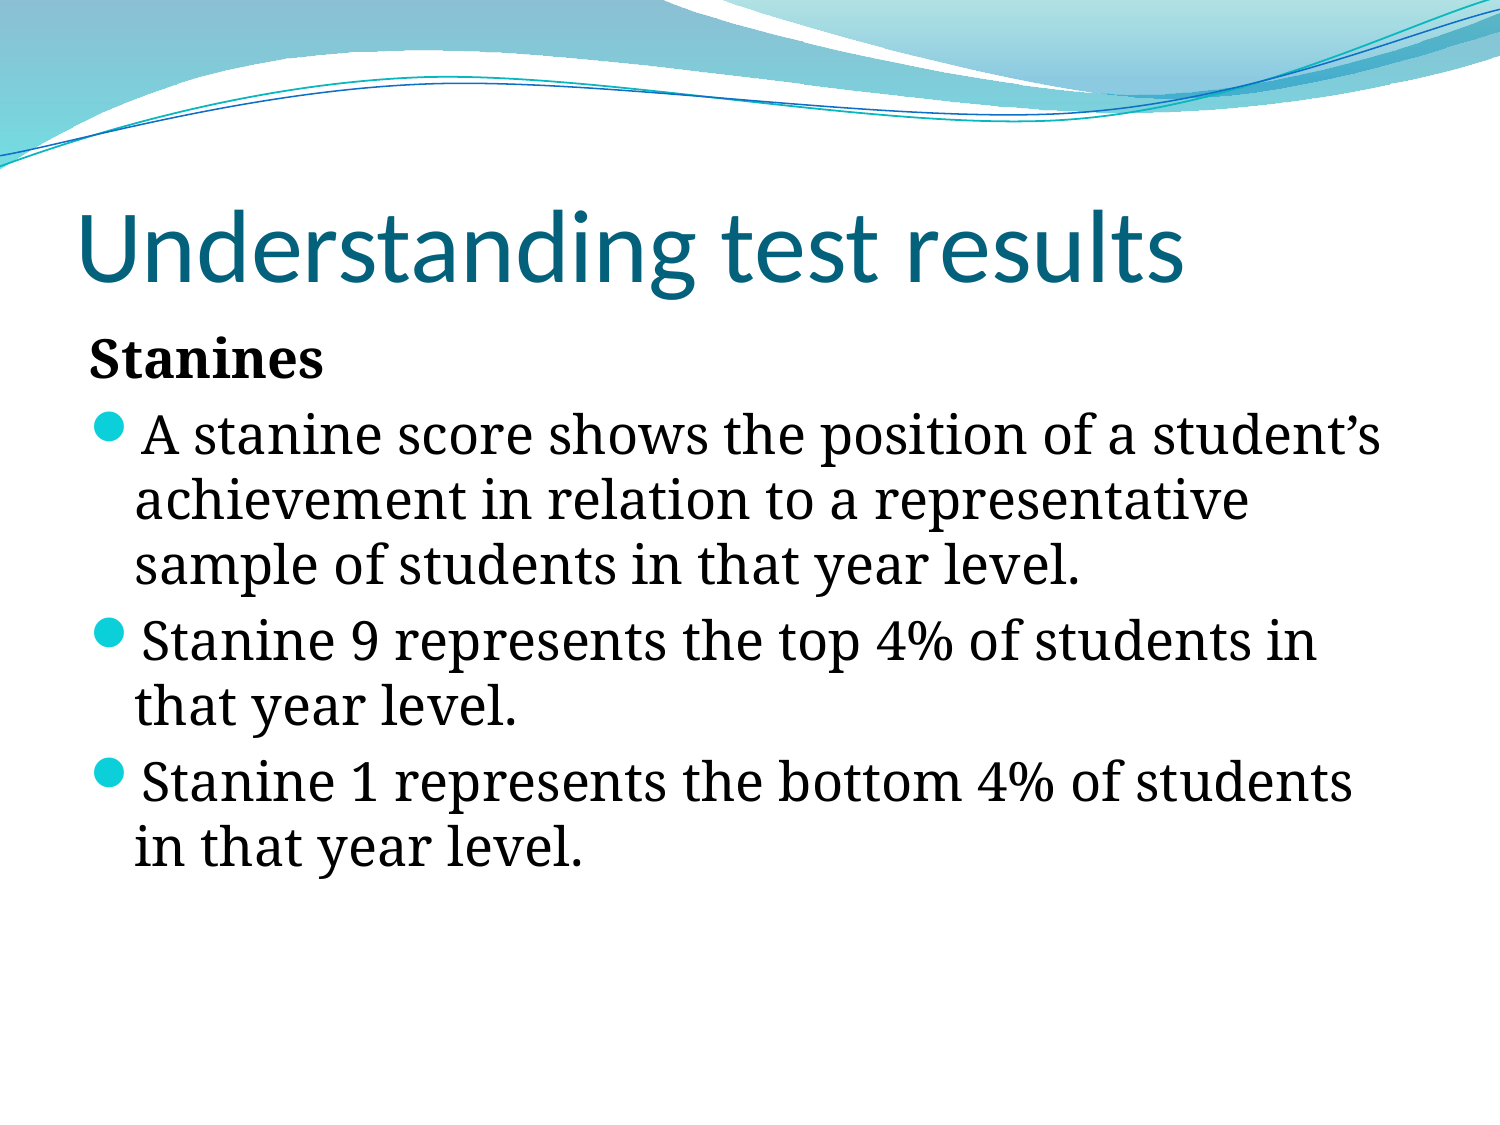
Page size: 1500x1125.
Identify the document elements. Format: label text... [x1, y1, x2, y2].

list Stanines A stanine score shows the position of a student’s achievement in relation to a representative sample of students in that year level. Stanine 9 represents the top 4% of students in that year level. Stanine 1 represents the bottom 4% of students in that year level. [75, 317, 1425, 1038]
title Understanding test results [75, 115, 1425, 303]
